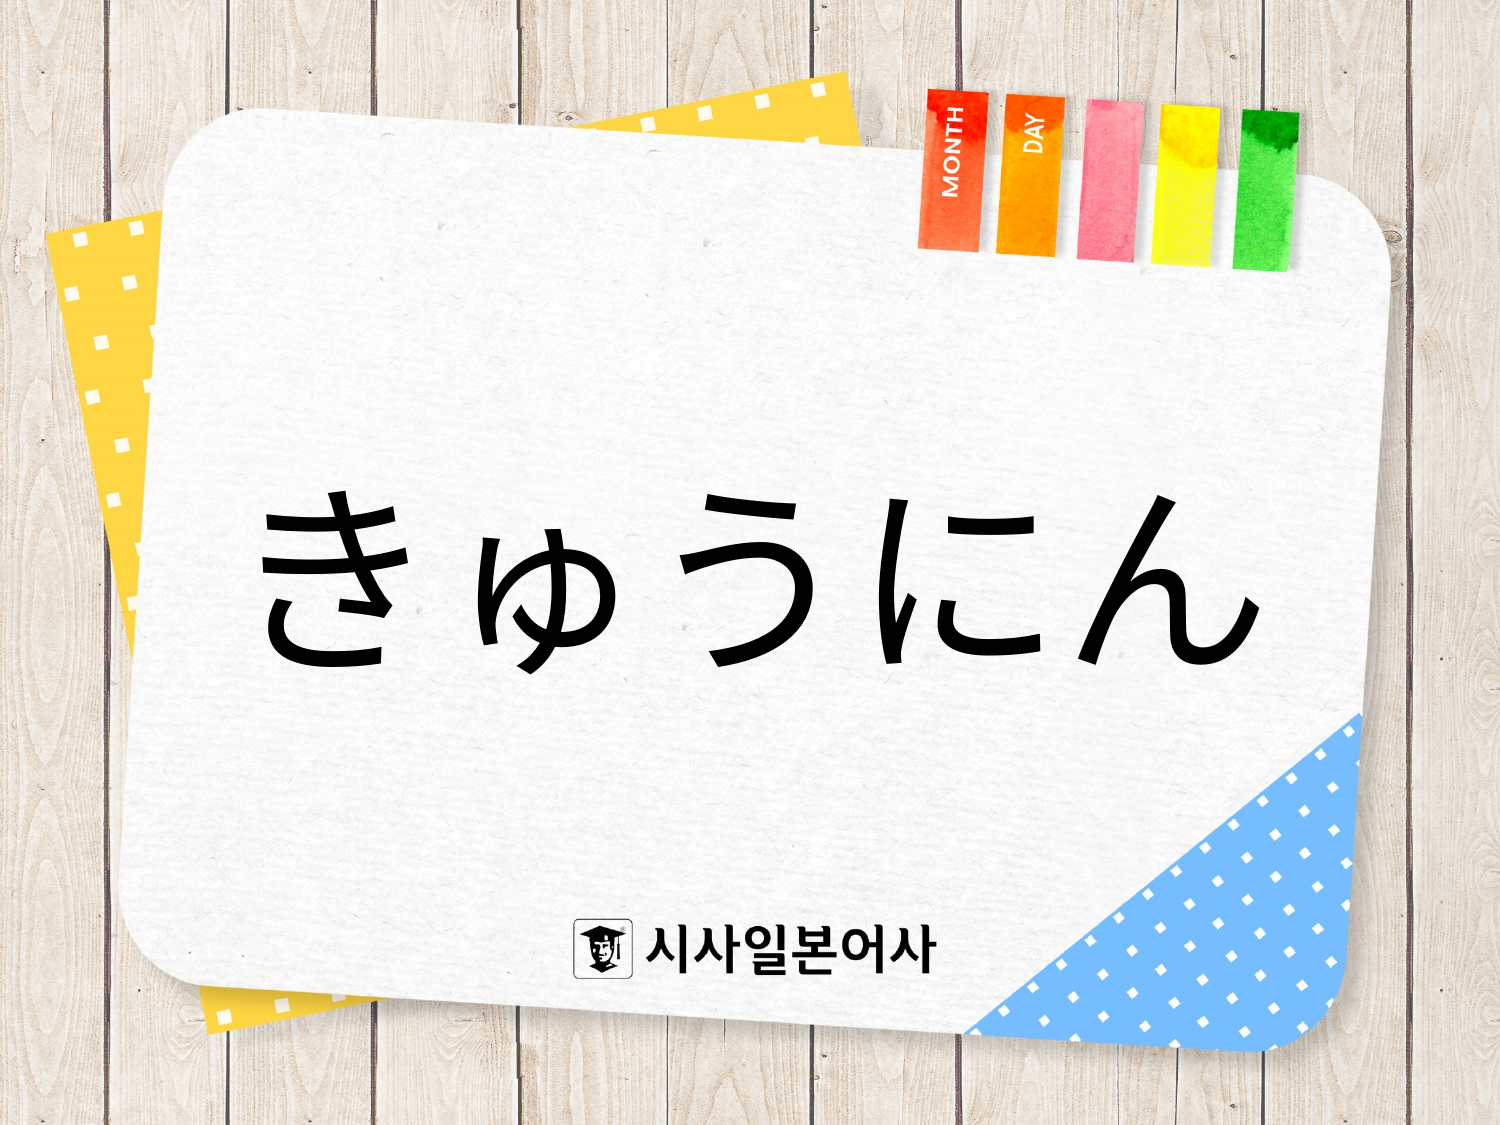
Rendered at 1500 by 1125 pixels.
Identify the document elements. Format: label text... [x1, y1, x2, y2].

picture [0, 0, 1500, 1125]
title きゅうにん [75, 338, 1425, 811]
